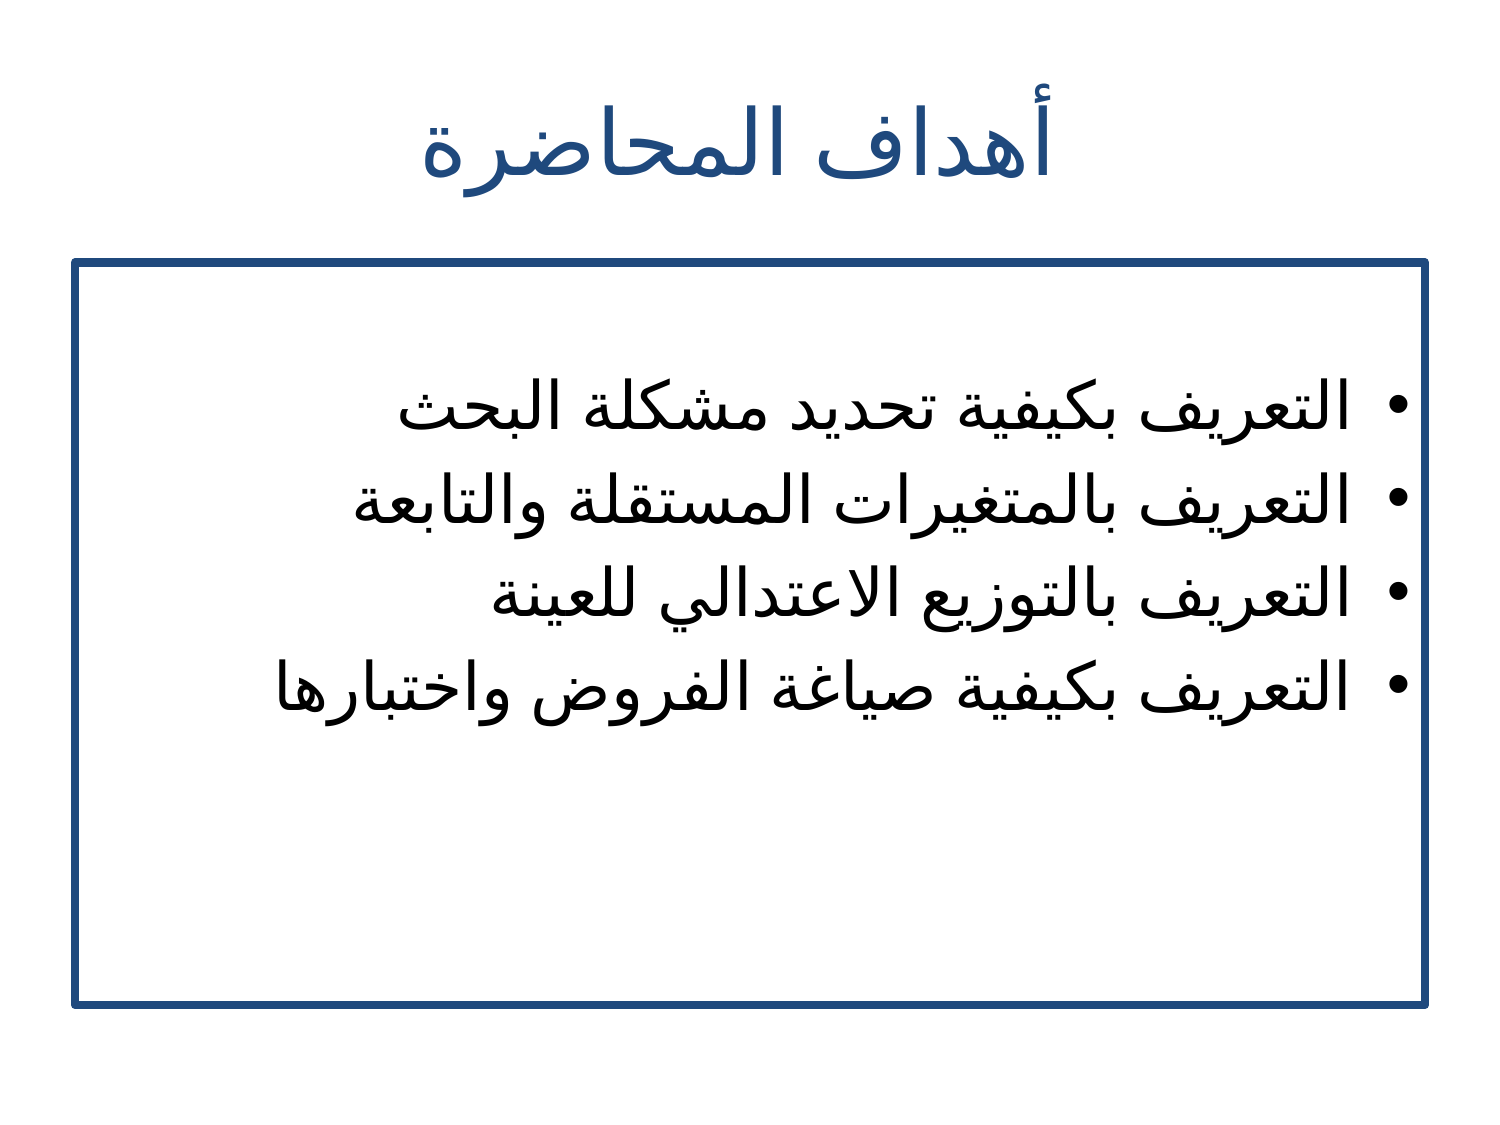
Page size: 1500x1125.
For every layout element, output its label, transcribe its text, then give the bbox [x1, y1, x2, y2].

title أهداف المحاضرة [75, 45, 1425, 233]
list التعريف بكيفية تحديد مشكلة البحث التعريف بالمتغيرات المستقلة والتابعة التعريف بالتوزيع الاعتدالي للعينة التعريف بكيفية صياغة الفروض واختبارها [75, 262, 1425, 1005]
